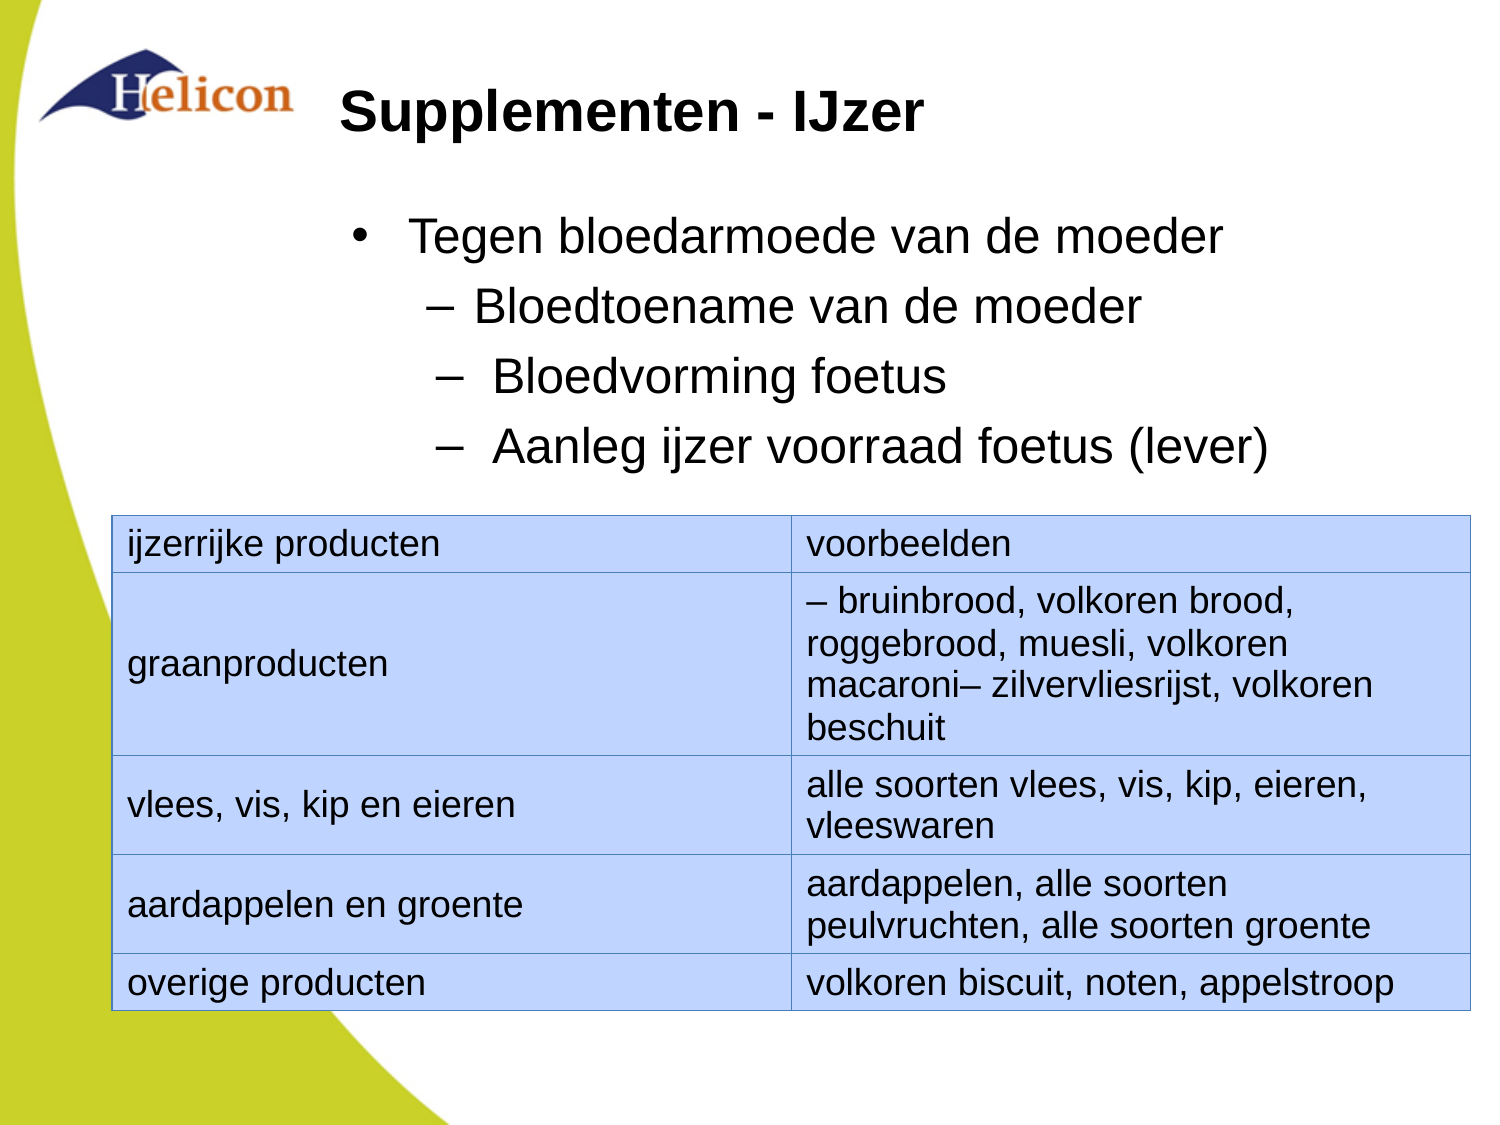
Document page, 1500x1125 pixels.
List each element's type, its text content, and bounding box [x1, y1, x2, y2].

title Supplementen - IJzer [324, 54, 1415, 161]
list Tegen bloedarmoede van de moeder Bloedtoename van de moeder Bloedvorming foetus Aanleg ijzer voorraad foetus (lever) [336, 196, 1425, 515]
table_cell volkoren biscuit, noten, appelstroop [792, 954, 1470, 1010]
table_cell alle soorten vlees, vis, kip, eieren, vleeswaren [792, 756, 1470, 854]
table_cell – bruinbrood, volkoren brood, roggebrood, muesli, volkoren macaroni– zilvervliesrijst, volkoren beschuit [792, 573, 1470, 755]
picture [0, 0, 1500, 1125]
table_cell aardappelen en groente [113, 855, 791, 953]
table_cell graanproducten [113, 573, 791, 755]
table_cell overige producten [113, 954, 791, 1010]
table_header voorbeelden [792, 516, 1470, 572]
table_cell vlees, vis, kip en eieren [113, 756, 791, 854]
table_cell aardappelen, alle soorten peulvruchten, alle soorten groente [792, 855, 1470, 953]
table_header ijzerrijke producten [113, 516, 791, 572]
